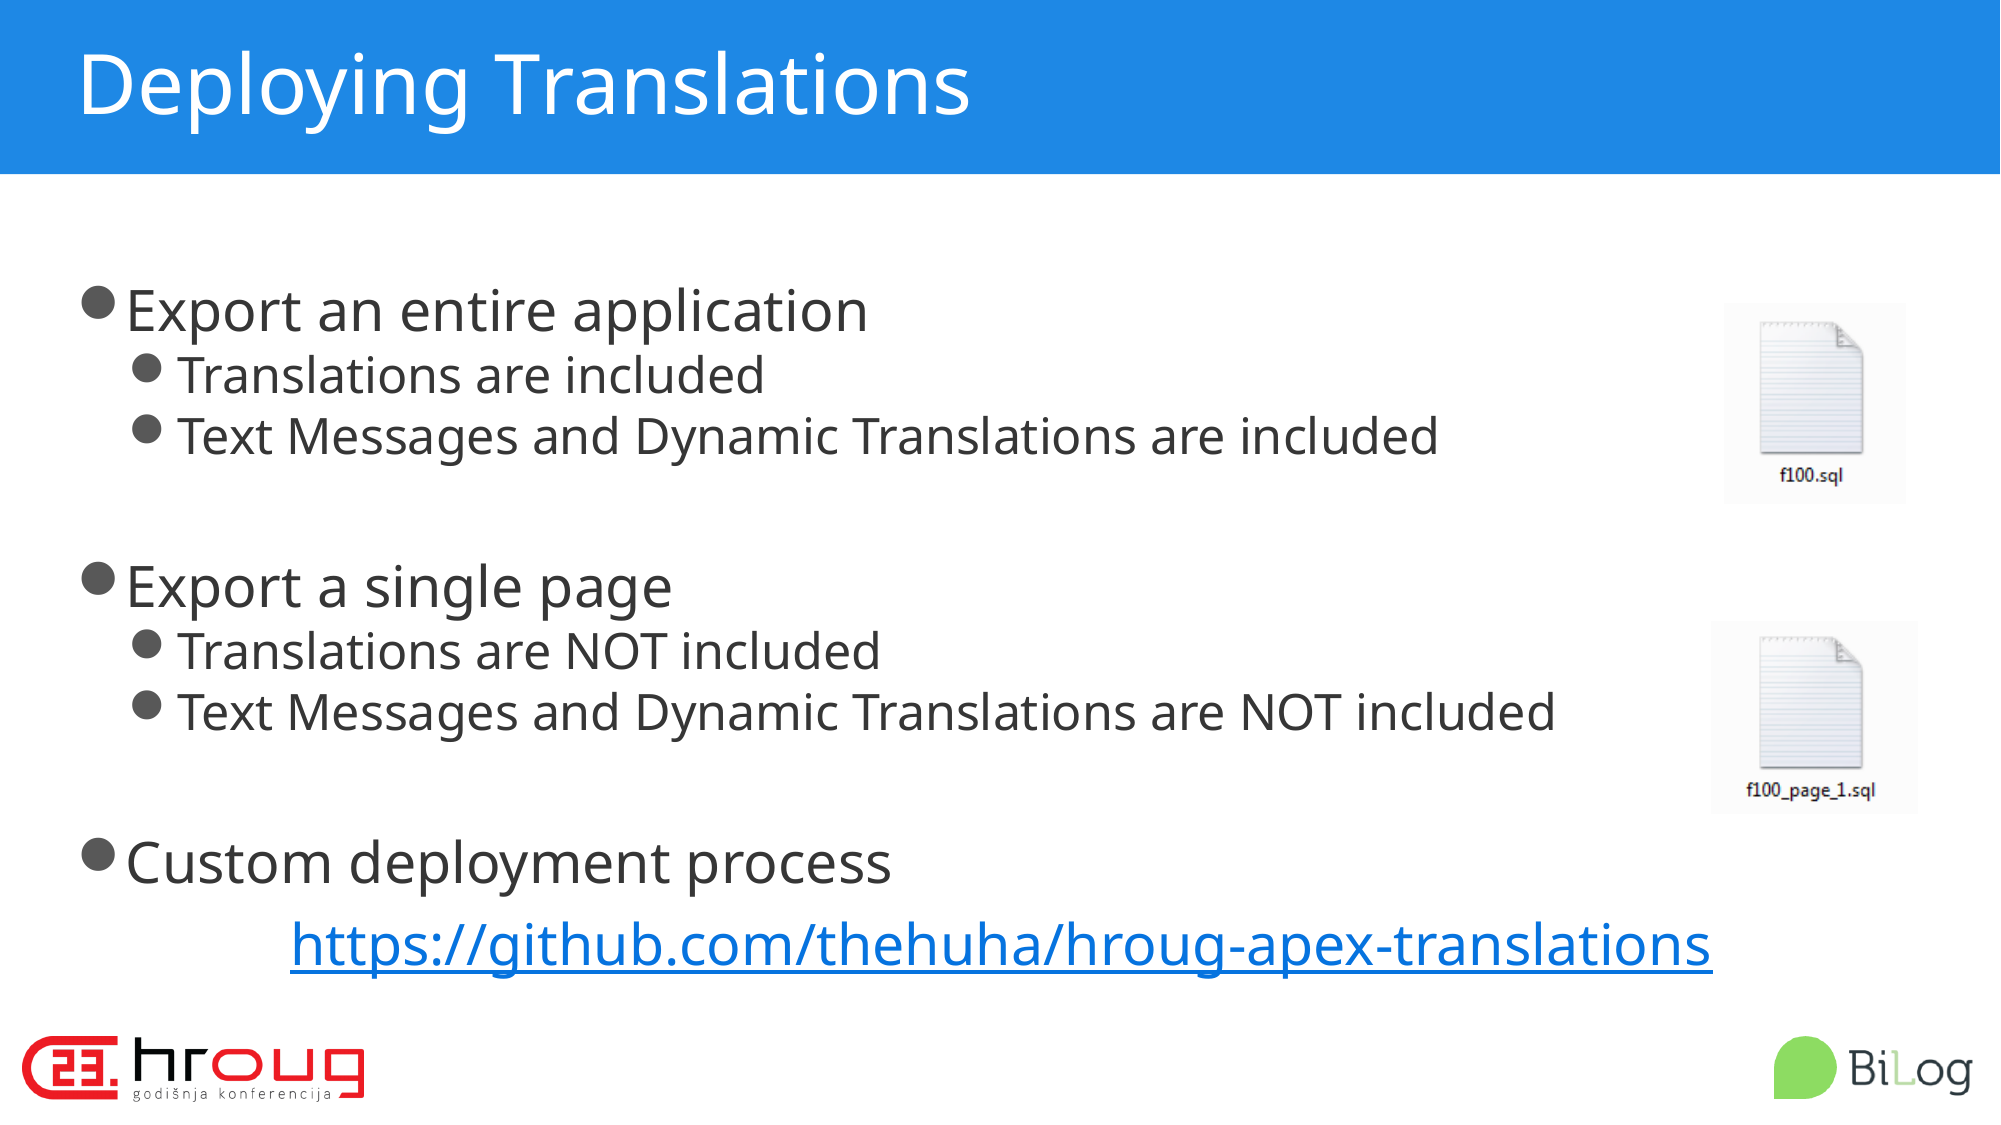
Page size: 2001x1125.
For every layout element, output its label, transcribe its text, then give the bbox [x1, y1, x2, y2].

title Deploying Translations [61, 0, 1942, 175]
list Export an entire application Translations are included Text Messages and Dynamic Translations are included Export a single page Translations are NOT included Text Messages and Dynamic Translations are NOT included Custom deployment process https://github.com/thehuha/hroug-apex-translations [61, 274, 1942, 989]
picture [1724, 303, 1906, 504]
picture [22, 1036, 364, 1102]
picture [1711, 621, 1918, 814]
picture [1749, 1012, 2000, 1125]
